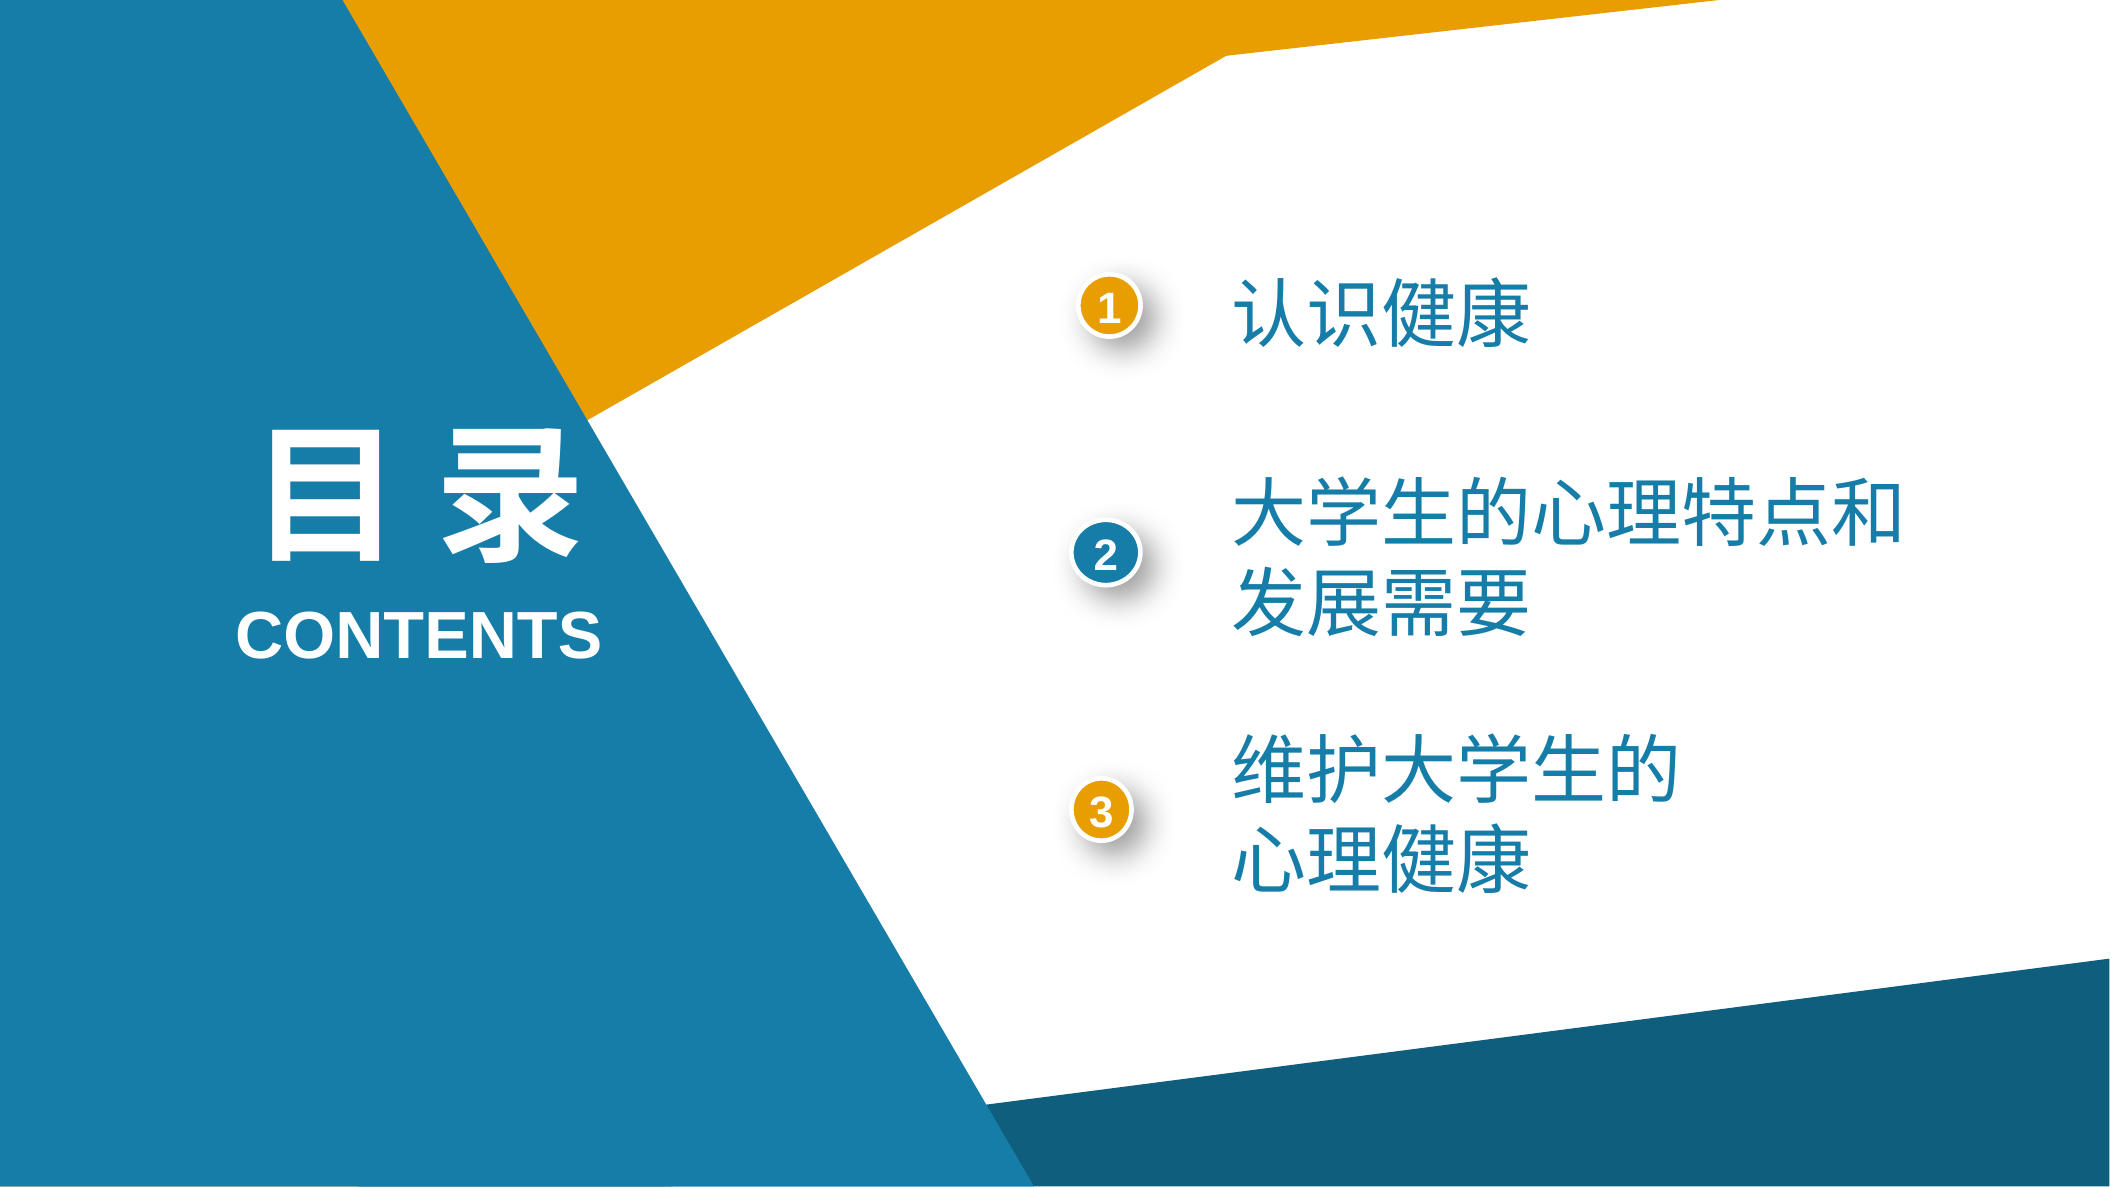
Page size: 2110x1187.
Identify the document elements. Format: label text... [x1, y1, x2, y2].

text_box 1 [1077, 273, 1142, 338]
text_box 3 [1070, 777, 1133, 842]
text_box [343, 0, 1325, 399]
text_box 目 录 [203, 399, 635, 580]
text_box CONTENTS [227, 592, 610, 673]
text_box 2 [1070, 518, 1142, 587]
text_box [0, 0, 1034, 1187]
